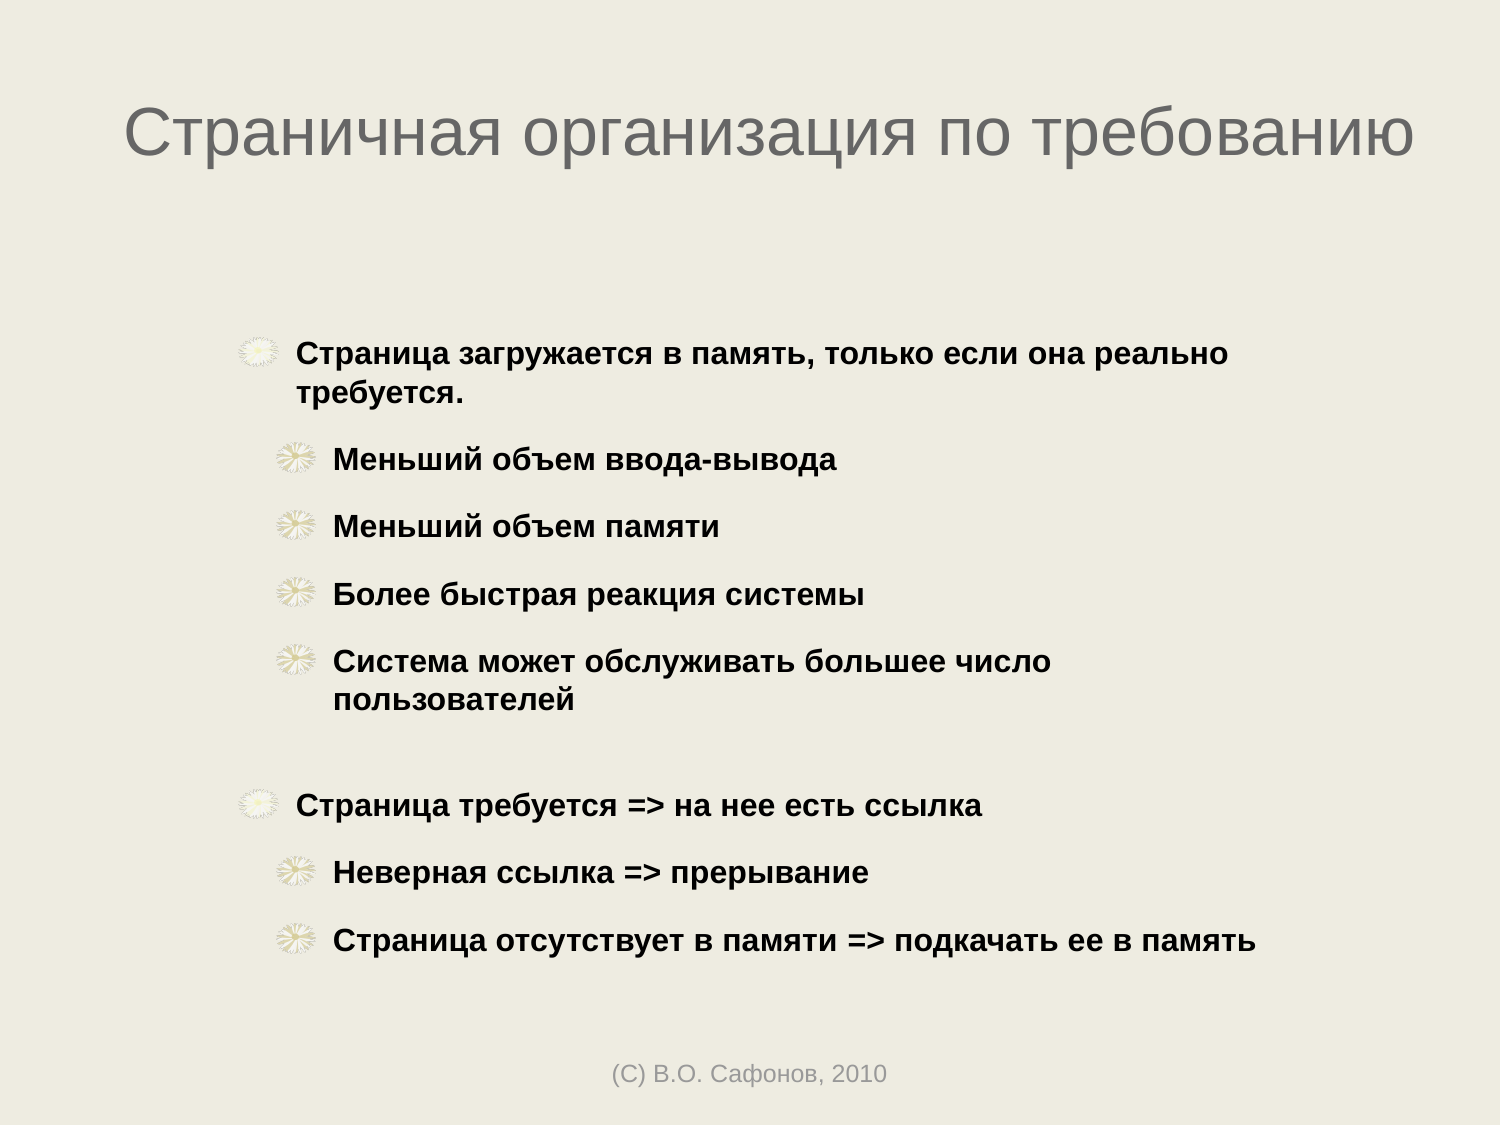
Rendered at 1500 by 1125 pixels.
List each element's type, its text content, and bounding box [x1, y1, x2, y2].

picture [276, 856, 316, 886]
picture [276, 442, 316, 473]
picture [276, 923, 316, 954]
list Страница загружается в память, только если она реально требуется. Меньший объем ввода-вывода Меньший объем памяти Более быстрая реакция системы Система может обслуживать большее число пользователей Страница требуется => на нее есть ссылка Неверная ссылка => прерывание Страница отсутствует в памяти => подкачать ее в память [223, 324, 1276, 1005]
picture [276, 577, 316, 607]
picture [238, 789, 279, 819]
picture [276, 510, 316, 540]
picture [276, 644, 316, 675]
title Страничная организация по требованию [74, 44, 1466, 212]
picture [238, 337, 279, 367]
footer (C) В.О. Сафонов, 2010 [512, 1042, 988, 1103]
